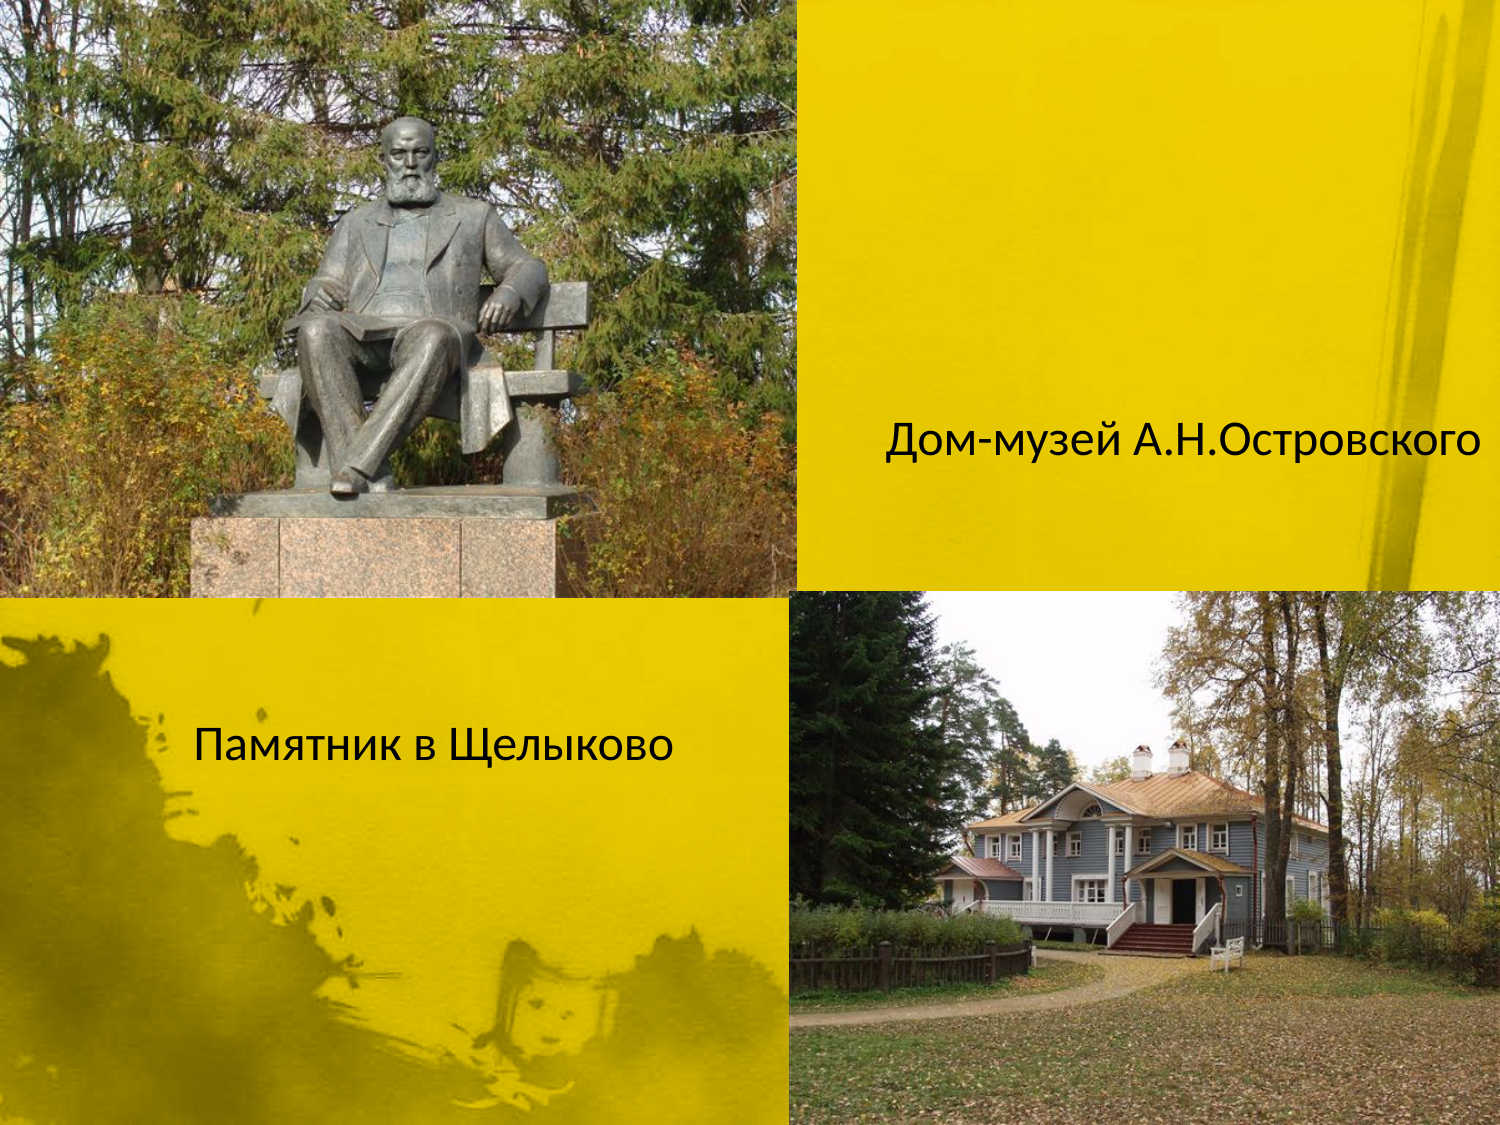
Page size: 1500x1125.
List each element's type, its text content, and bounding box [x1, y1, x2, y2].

text_box Дом-музей А.Н.Островского [870, 398, 1497, 474]
text_box Памятник в Щелыково [178, 703, 690, 778]
picture [0, 0, 1500, 1125]
